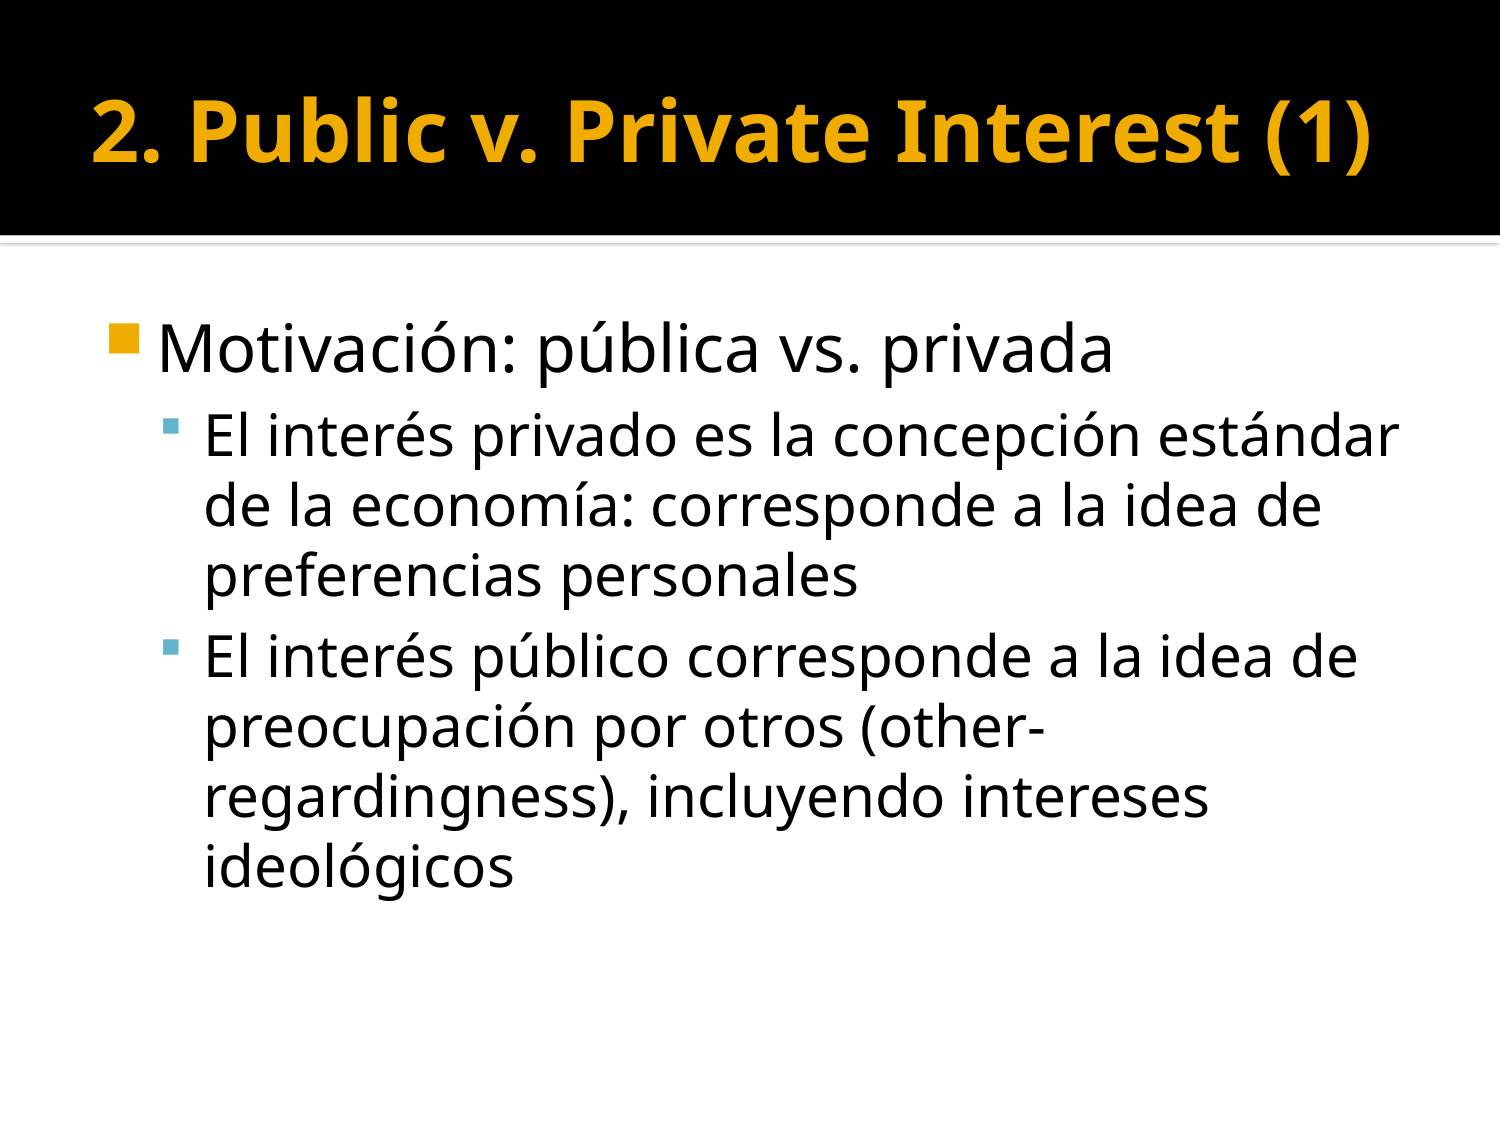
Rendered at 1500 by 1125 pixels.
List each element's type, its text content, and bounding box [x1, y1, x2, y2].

title 2. Public v. Private Interest (1) [75, 25, 1425, 231]
list Motivación: pública vs. privada El interés privado es la concepción estándar de la economía: corresponde a la idea de preferencias personales El interés público corresponde a la idea de preocupación por otros (other-regardingness), incluyendo intereses ideológicos [75, 291, 1425, 1050]
